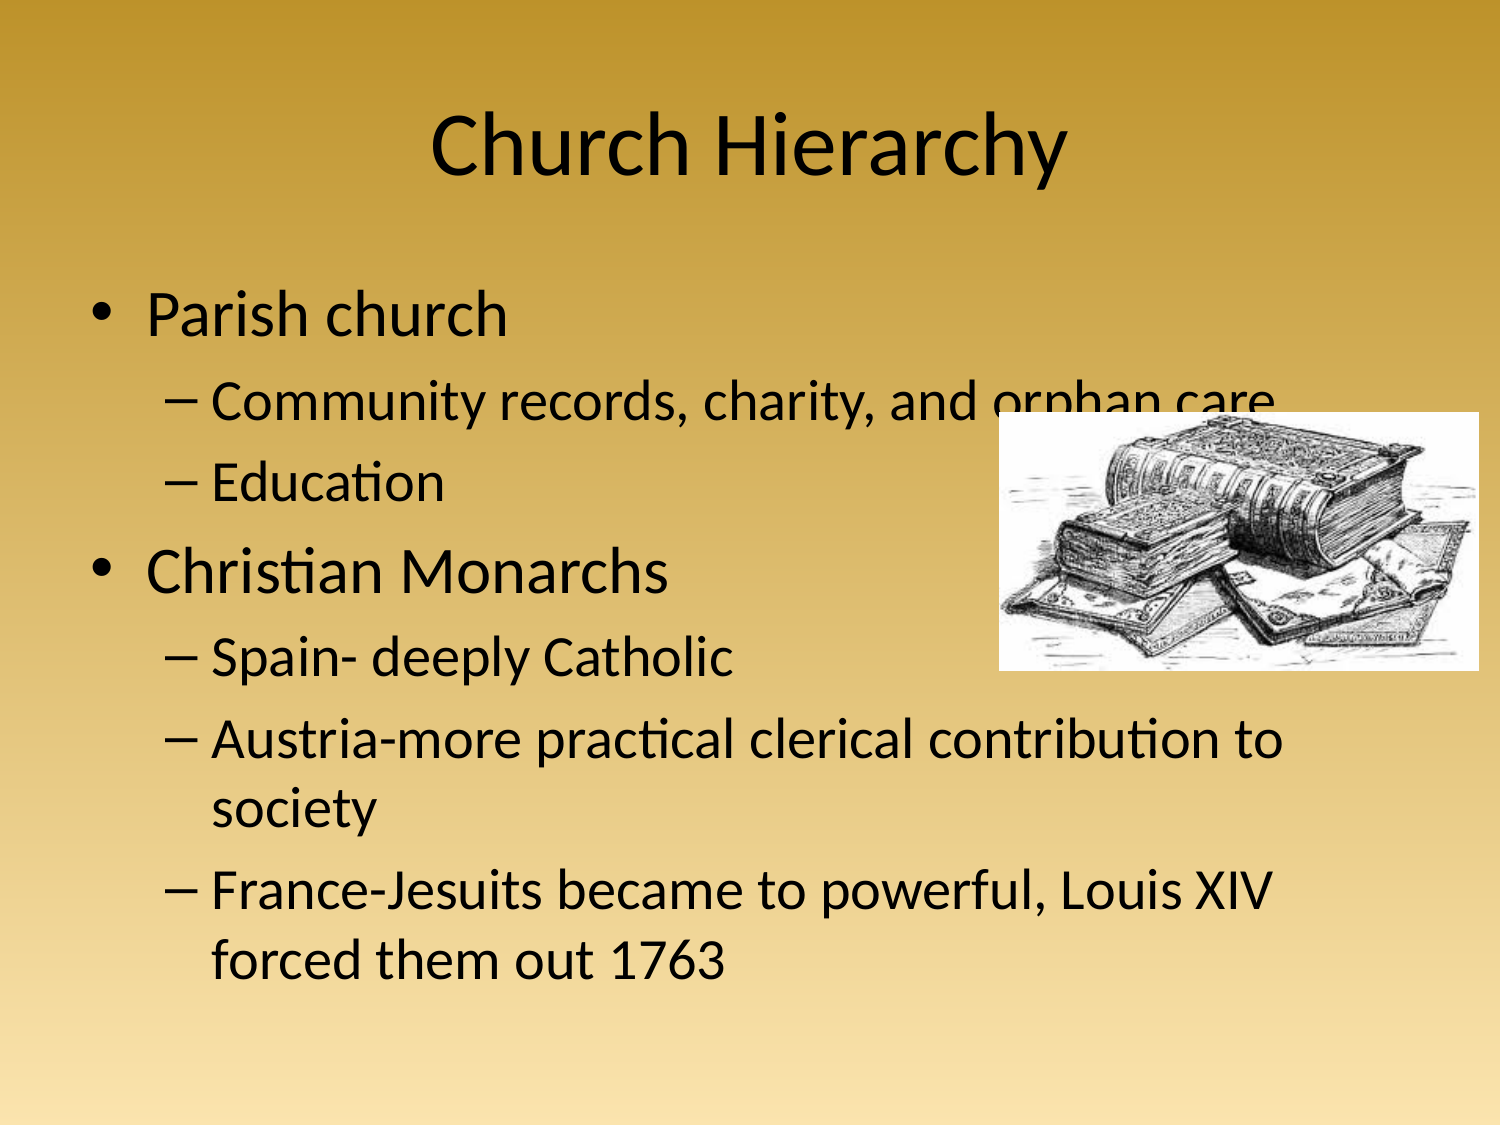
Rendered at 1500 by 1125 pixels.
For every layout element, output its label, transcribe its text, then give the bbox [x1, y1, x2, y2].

picture [999, 412, 1479, 671]
title Church Hierarchy [75, 45, 1425, 233]
list Parish church Community records, charity, and orphan care Education Christian Monarchs Spain- deeply Catholic Austria-more practical clerical contribution to society France-Jesuits became to powerful, Louis XIV forced them out 1763 [75, 262, 1425, 1005]
